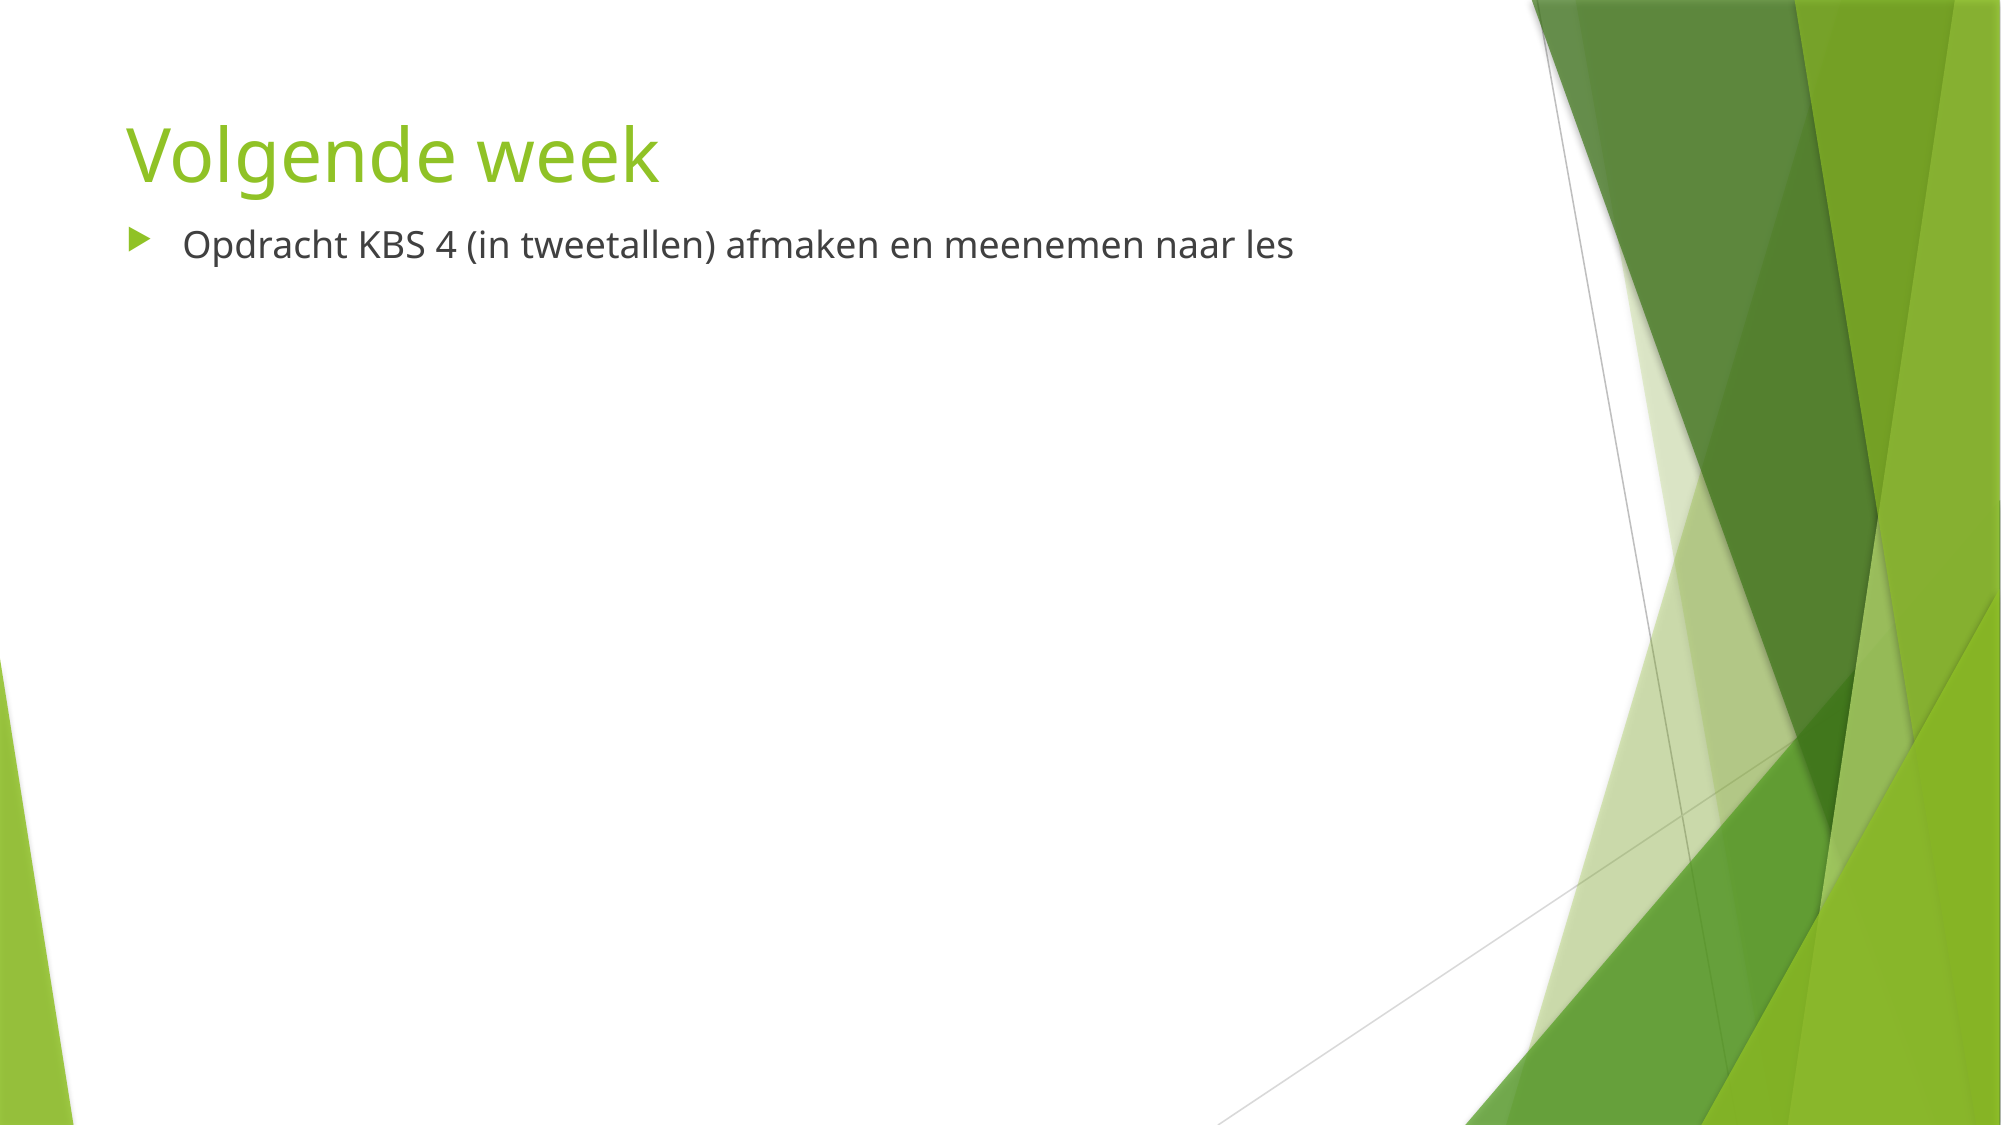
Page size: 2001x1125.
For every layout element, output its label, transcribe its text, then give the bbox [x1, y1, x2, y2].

title Volgende week [111, 99, 1522, 213]
list Opdracht KBS 4 (in tweetallen) afmaken en meenemen naar les [111, 213, 1522, 850]
